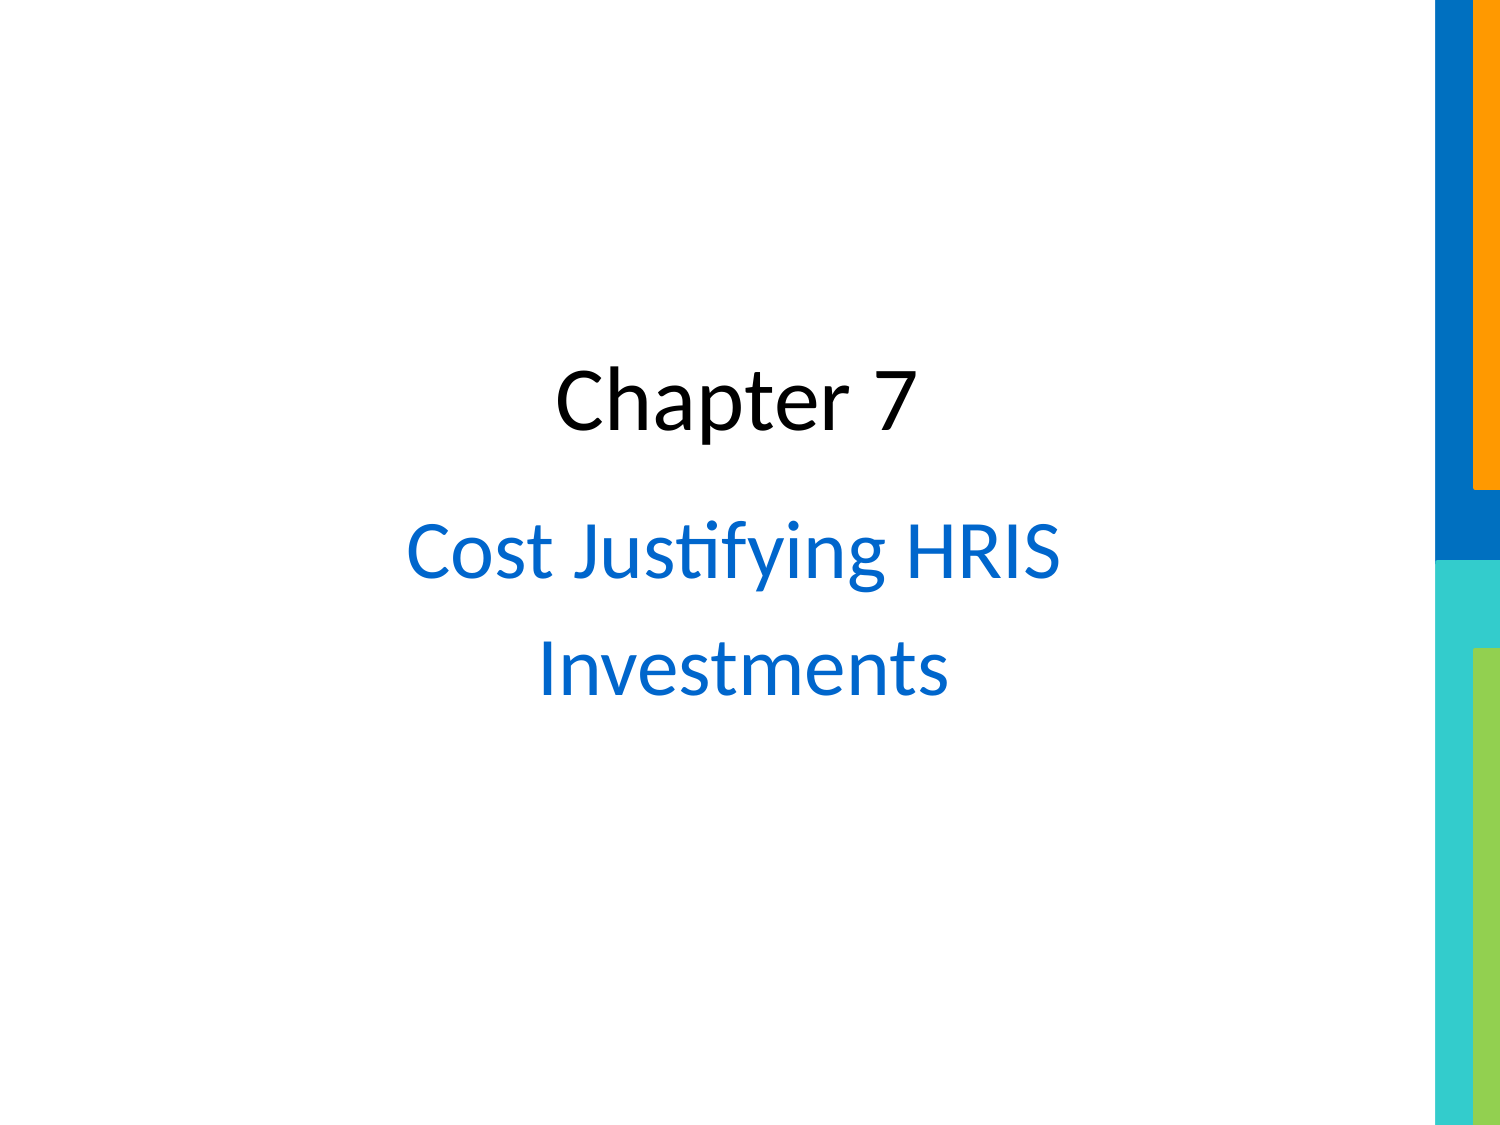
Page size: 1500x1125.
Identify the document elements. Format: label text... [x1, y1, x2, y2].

subtitle Cost Justifying HRIS Investments [150, 487, 1338, 775]
title Chapter 7 [99, 299, 1375, 488]
